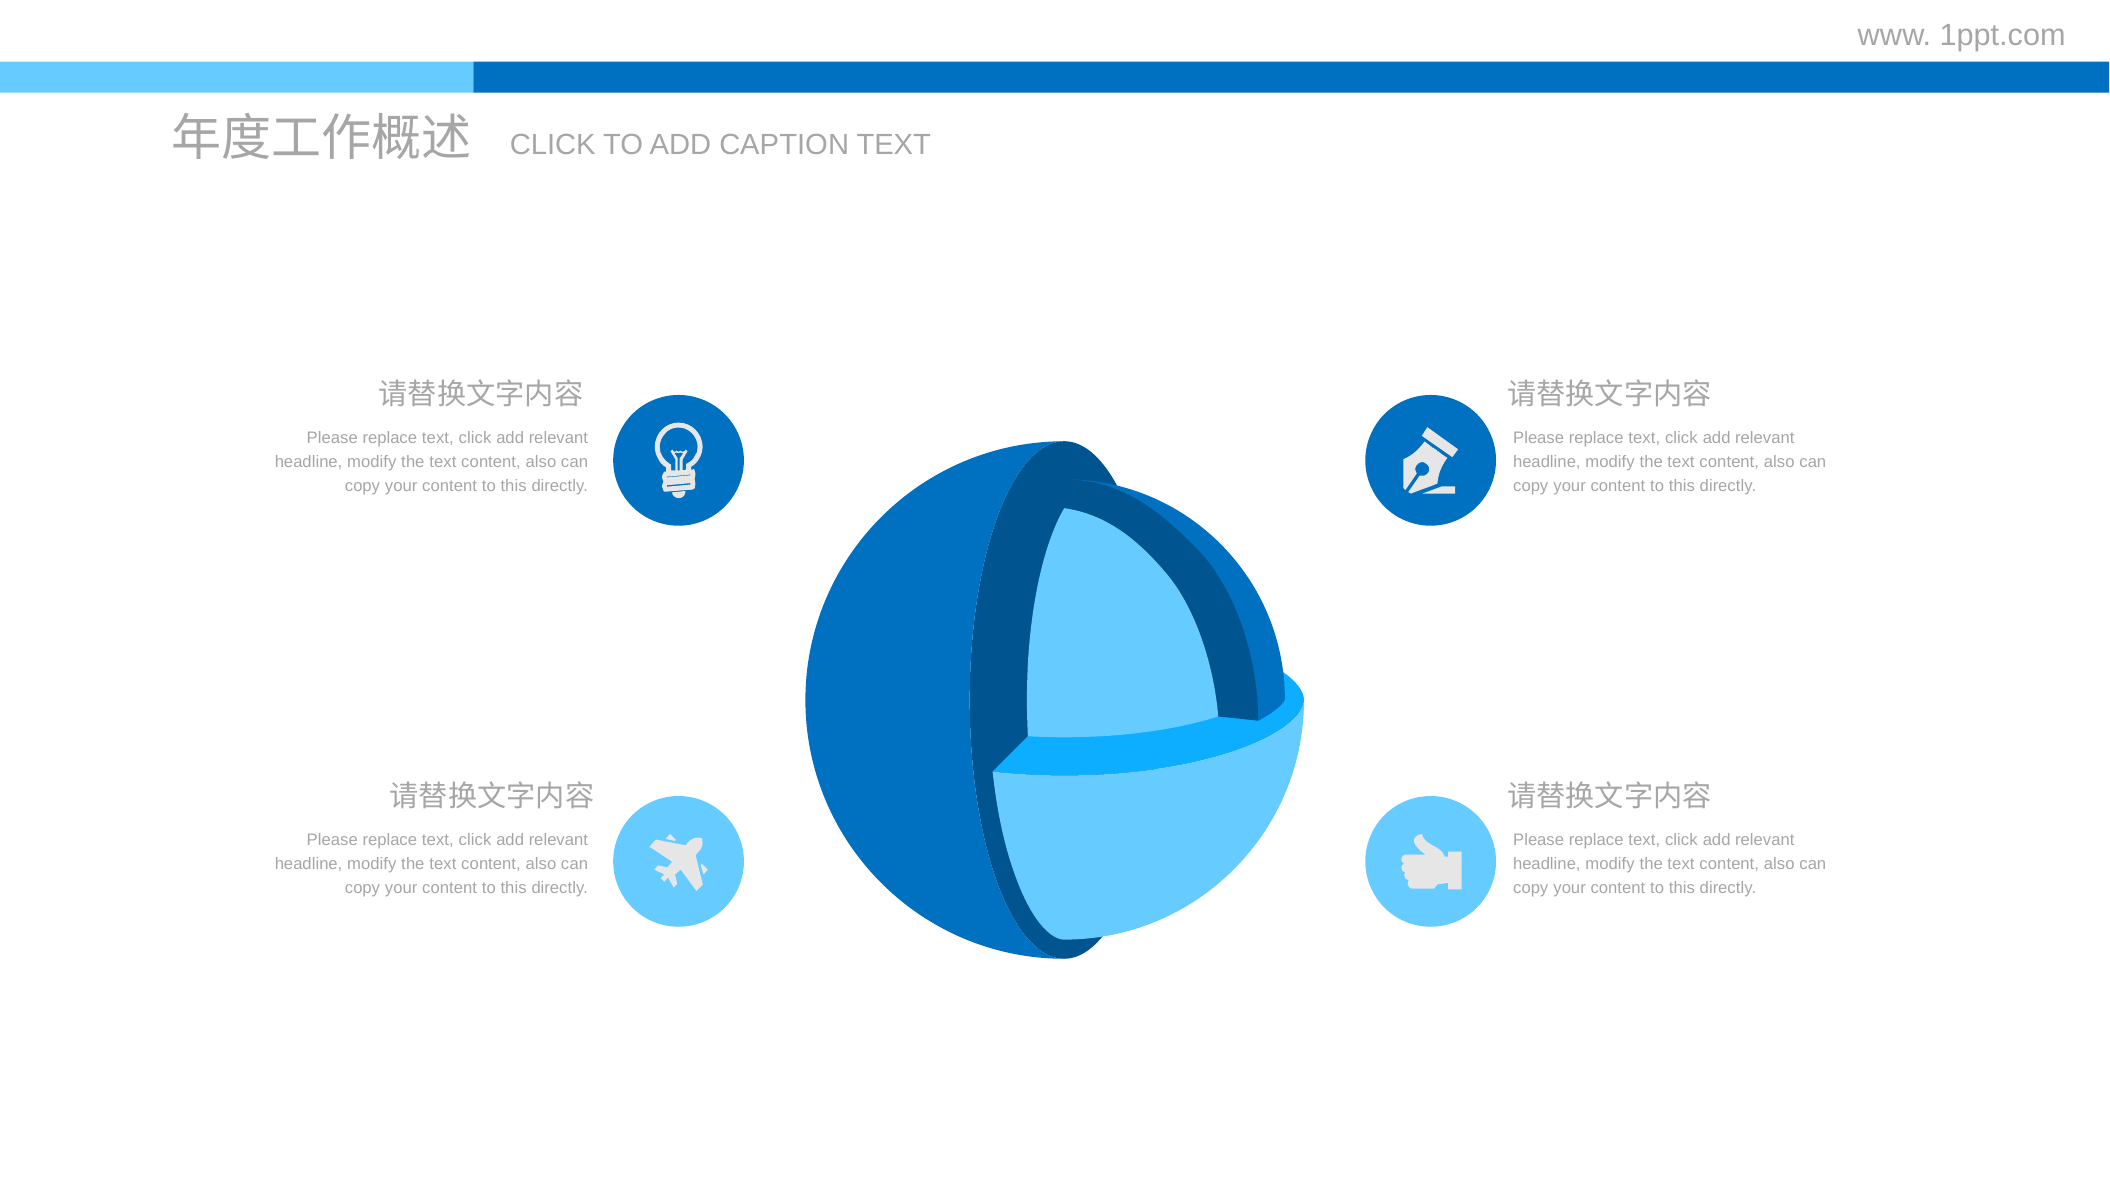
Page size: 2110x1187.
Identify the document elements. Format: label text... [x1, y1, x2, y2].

text_box www. 1ppt.com [1719, 14, 2066, 52]
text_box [1365, 795, 1497, 927]
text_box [238, 360, 604, 502]
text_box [238, 762, 611, 904]
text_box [1365, 394, 1497, 526]
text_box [1491, 762, 1864, 904]
text_box [472, 61, 2110, 94]
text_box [613, 394, 744, 526]
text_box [1491, 360, 1864, 502]
text_box CLICK TO ADD CAPTION TEXT [509, 125, 1025, 161]
text_box [0, 61, 472, 94]
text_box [613, 795, 744, 927]
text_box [805, 441, 1304, 959]
text_box 年度工作概述 [128, 105, 472, 166]
